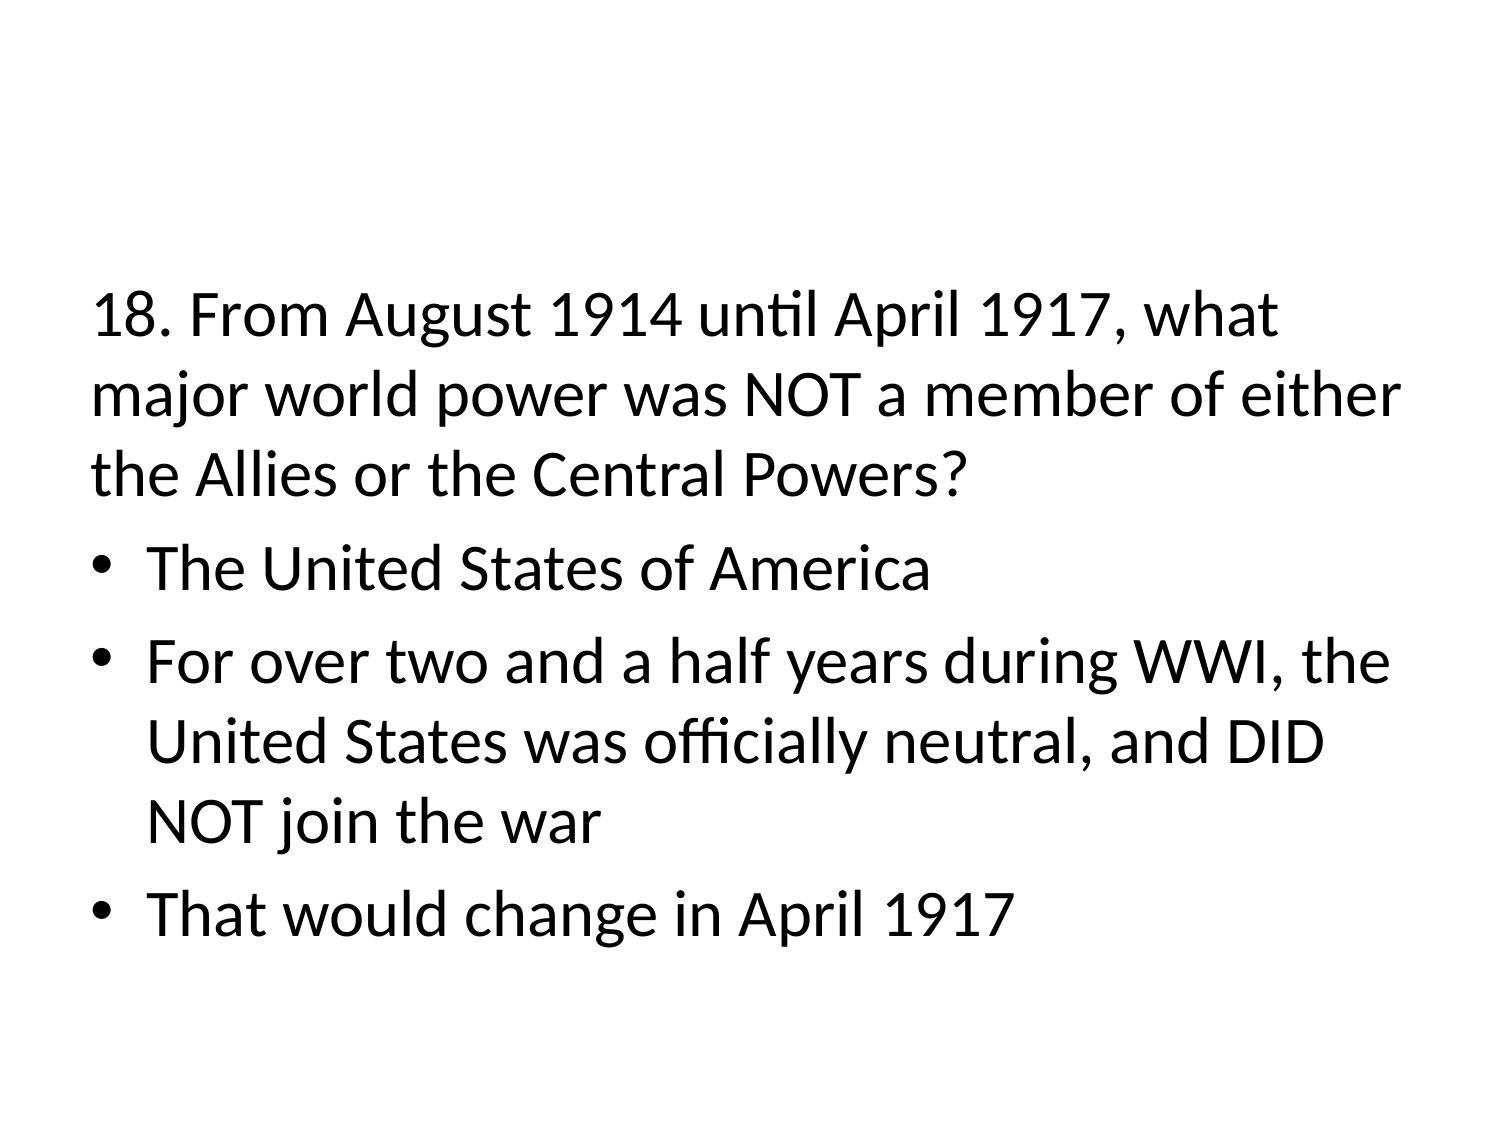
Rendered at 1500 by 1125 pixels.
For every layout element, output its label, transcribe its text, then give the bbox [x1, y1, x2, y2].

list 18. From August 1914 until April 1917, what major world power was NOT a member of either the Allies or the Central Powers? The United States of America For over two and a half years during WWI, the United States was officially neutral, and DID NOT join the war That would change in April 1917 [75, 262, 1425, 1005]
